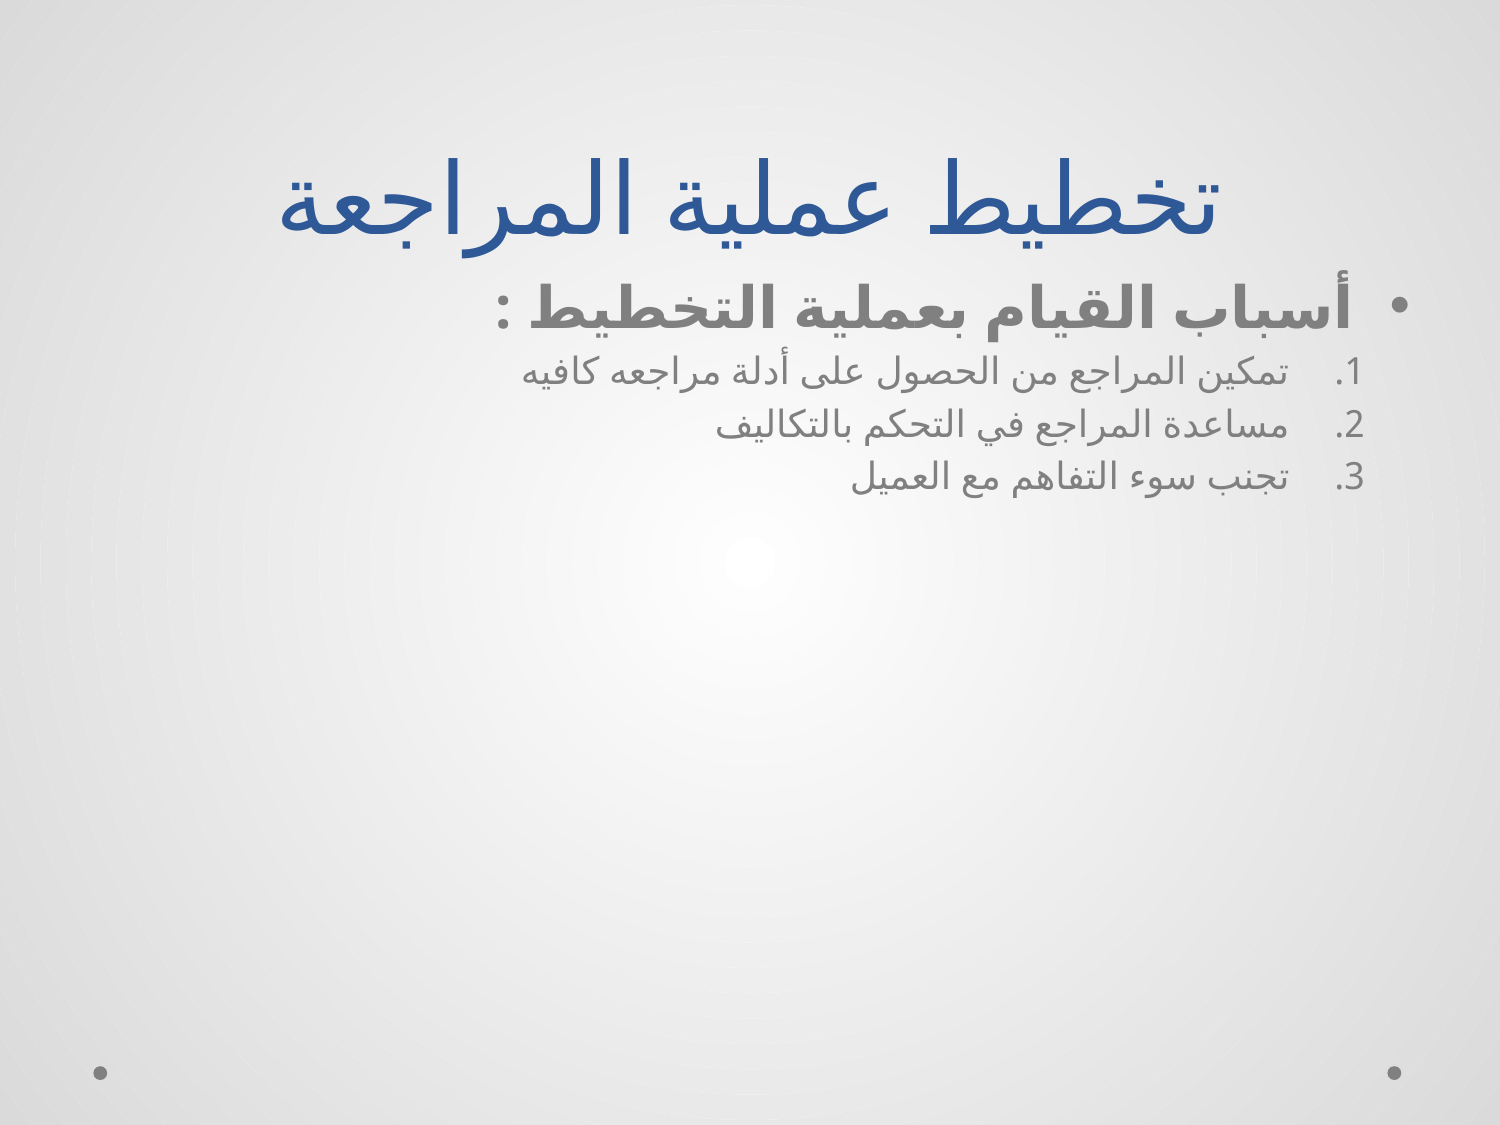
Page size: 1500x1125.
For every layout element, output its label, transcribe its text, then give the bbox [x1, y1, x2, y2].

list أسباب القيام بعملية التخطيط : تمكين المراجع من الحصول على أدلة مراجعه كافيه مساعدة المراجع في التحكم بالتكاليف تجنب سوء التفاهم مع العميل [75, 262, 1425, 1005]
title تخطيط عملية المراجعة [75, 0, 1425, 262]
